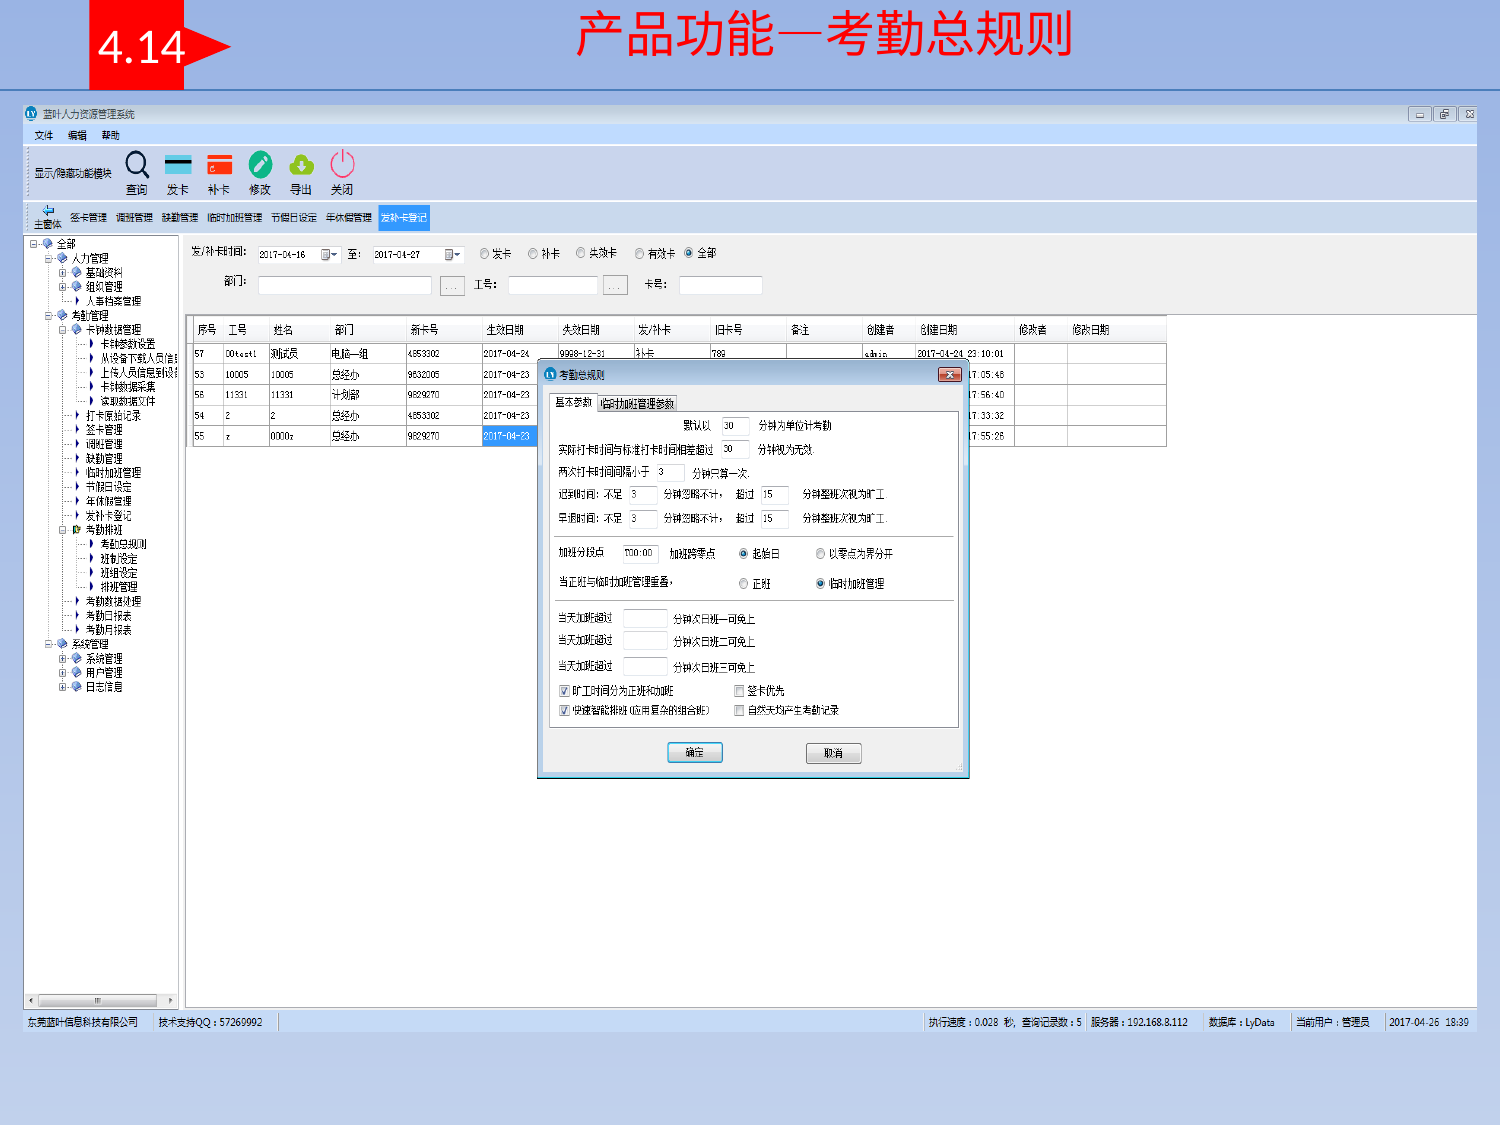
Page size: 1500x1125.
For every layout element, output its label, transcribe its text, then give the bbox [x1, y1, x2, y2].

text_box 产品功能—考勤总规则 [560, 0, 1161, 71]
text_box [87, 0, 186, 6]
text_box [201, 31, 234, 62]
text_box [87, 81, 186, 89]
picture [23, 105, 1477, 1032]
text_box 4.14 [82, 6, 201, 81]
